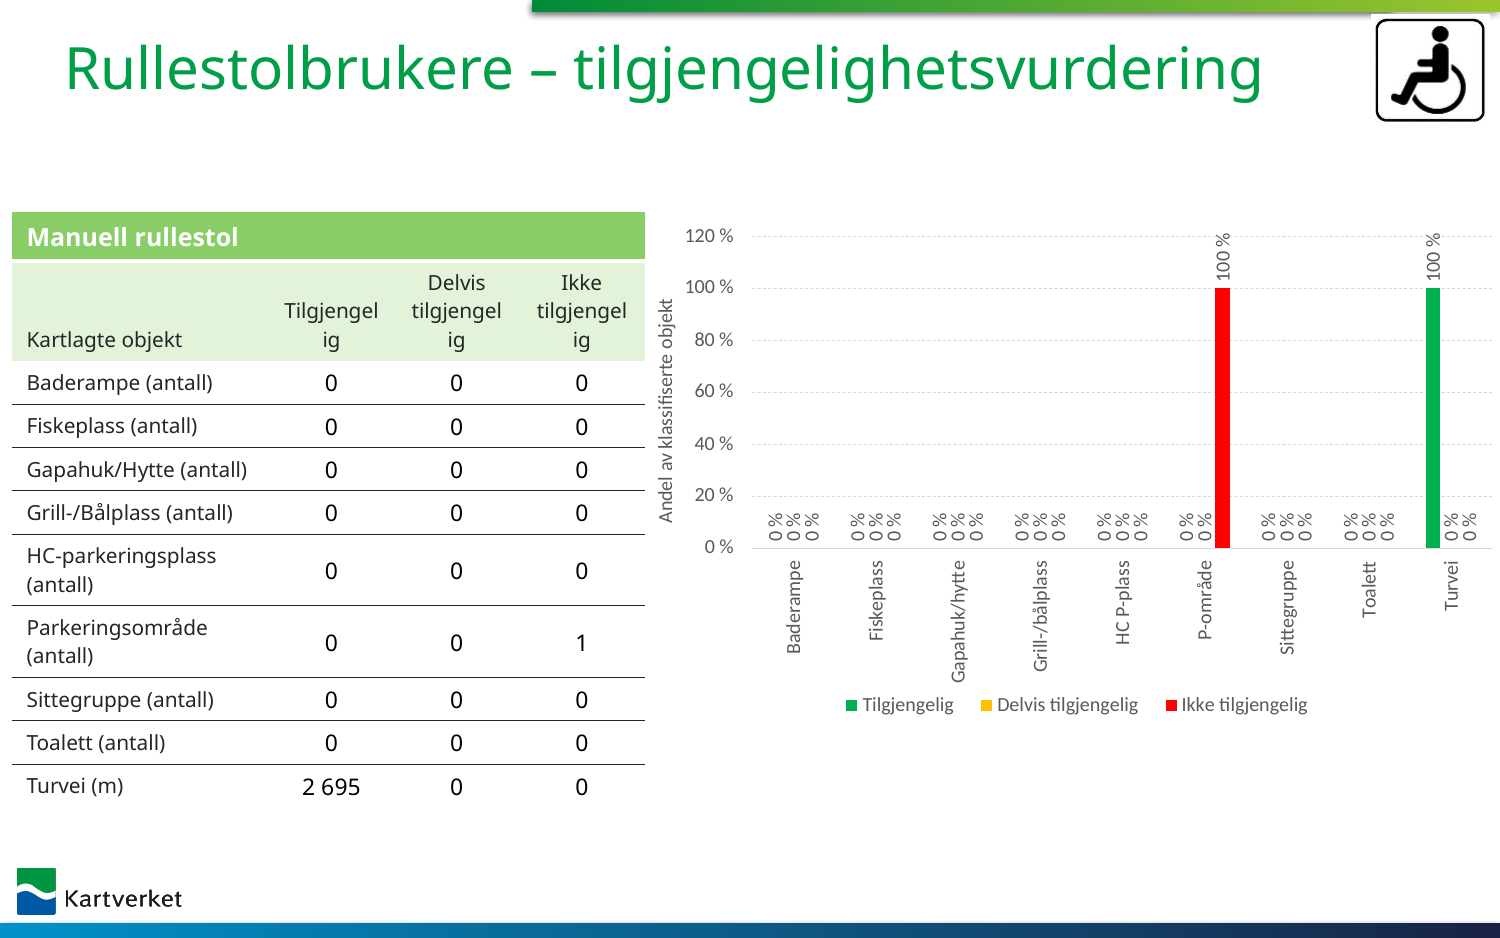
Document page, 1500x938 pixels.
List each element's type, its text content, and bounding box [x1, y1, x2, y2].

picture [1371, 13, 1491, 127]
table_cell Turvei (m) [12, 765, 269, 807]
table_cell Fiskeplass (antall) [12, 405, 269, 447]
table_cell 1 [519, 606, 638, 677]
table_cell 0 [394, 535, 519, 605]
table_cell 0 [519, 361, 638, 404]
table_cell 0 [269, 678, 394, 720]
table_cell 0 [269, 448, 394, 490]
table_cell 0 [519, 491, 638, 534]
table_cell 0 [519, 721, 645, 764]
table_cell 0 [519, 405, 638, 447]
table_cell Gapahuk/Hytte (antall) [12, 448, 269, 490]
table_cell 0 [394, 361, 519, 404]
table_cell Baderampe (antall) [12, 361, 269, 404]
table_cell 0 [269, 405, 394, 447]
table_cell Toalett (antall) [12, 721, 269, 764]
table_cell Kartlagte objekt [12, 263, 269, 361]
table_header Manuell rullestol [12, 212, 645, 259]
table_cell 0 [394, 491, 519, 534]
table_cell 0 [269, 491, 394, 534]
table_cell Ikke tilgjengelig [519, 263, 638, 361]
table_cell 0 [269, 535, 394, 605]
table_cell 0 [269, 721, 394, 764]
table_cell 0 [394, 678, 519, 720]
table_cell Parkeringsområde (antall) [12, 606, 269, 677]
table_cell 0 [269, 606, 394, 677]
table_cell 0 [394, 606, 519, 677]
table_cell 0 [394, 765, 519, 807]
table_cell 0 [269, 361, 394, 404]
table_cell 0 [519, 448, 638, 490]
table_cell 2 695 [269, 765, 394, 807]
table_cell Sittegruppe (antall) [12, 678, 269, 720]
table_cell 0 [519, 765, 645, 807]
table_cell 0 [394, 405, 519, 447]
text_box Rullestolbrukere – tilgjengelighetsvurdering [49, 12, 1372, 109]
table_cell Delvis tilgjengelig [394, 263, 519, 361]
picture [643, 218, 1500, 728]
table_cell Grill-/Bålplass (antall) [12, 491, 269, 534]
table_cell 0 [519, 678, 638, 720]
table_cell 0 [519, 535, 638, 605]
table_cell 0 [394, 721, 519, 764]
table_cell Tilgjengelig [269, 263, 394, 361]
table_cell HC-parkeringsplass (antall) [12, 535, 269, 605]
table_cell 0 [394, 448, 519, 490]
